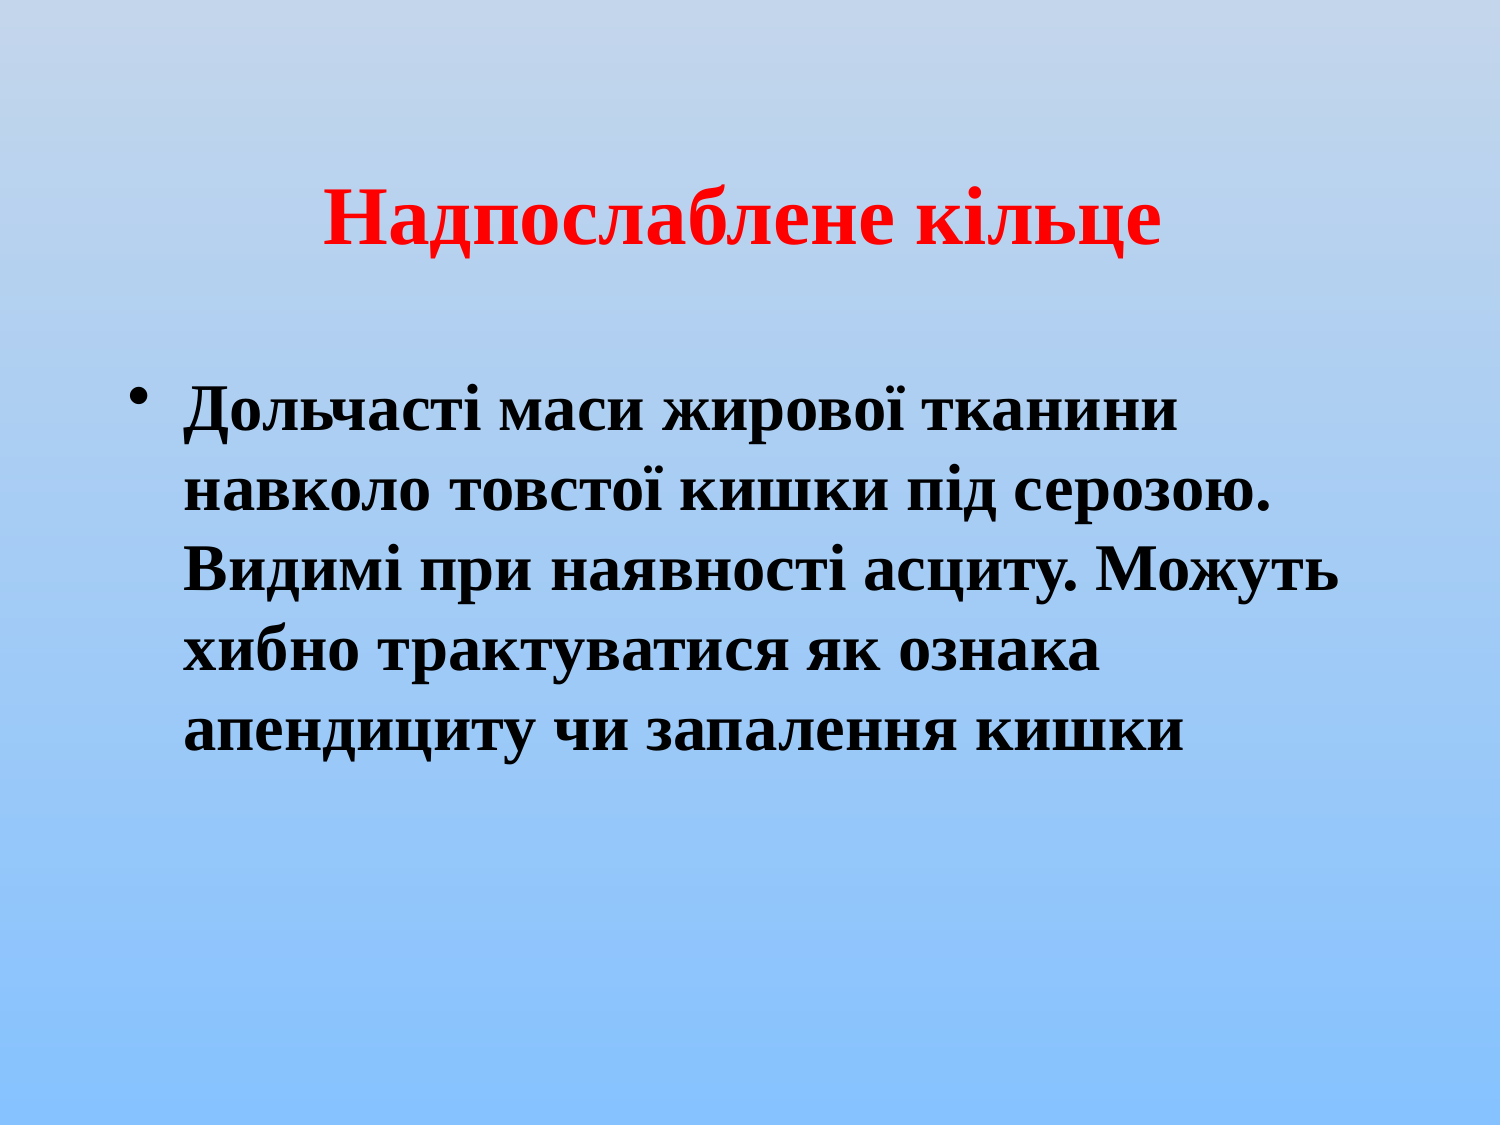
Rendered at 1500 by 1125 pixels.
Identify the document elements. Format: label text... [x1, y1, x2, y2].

title Надпослаблене кільце [302, 109, 1184, 314]
list Дольчасті маси жирової тканини навколо товстої кишки під серозою. Видимі при наявності асциту. Можуть хибно трактуватися як ознака апендициту чи запалення кишки [112, 356, 1388, 1032]
